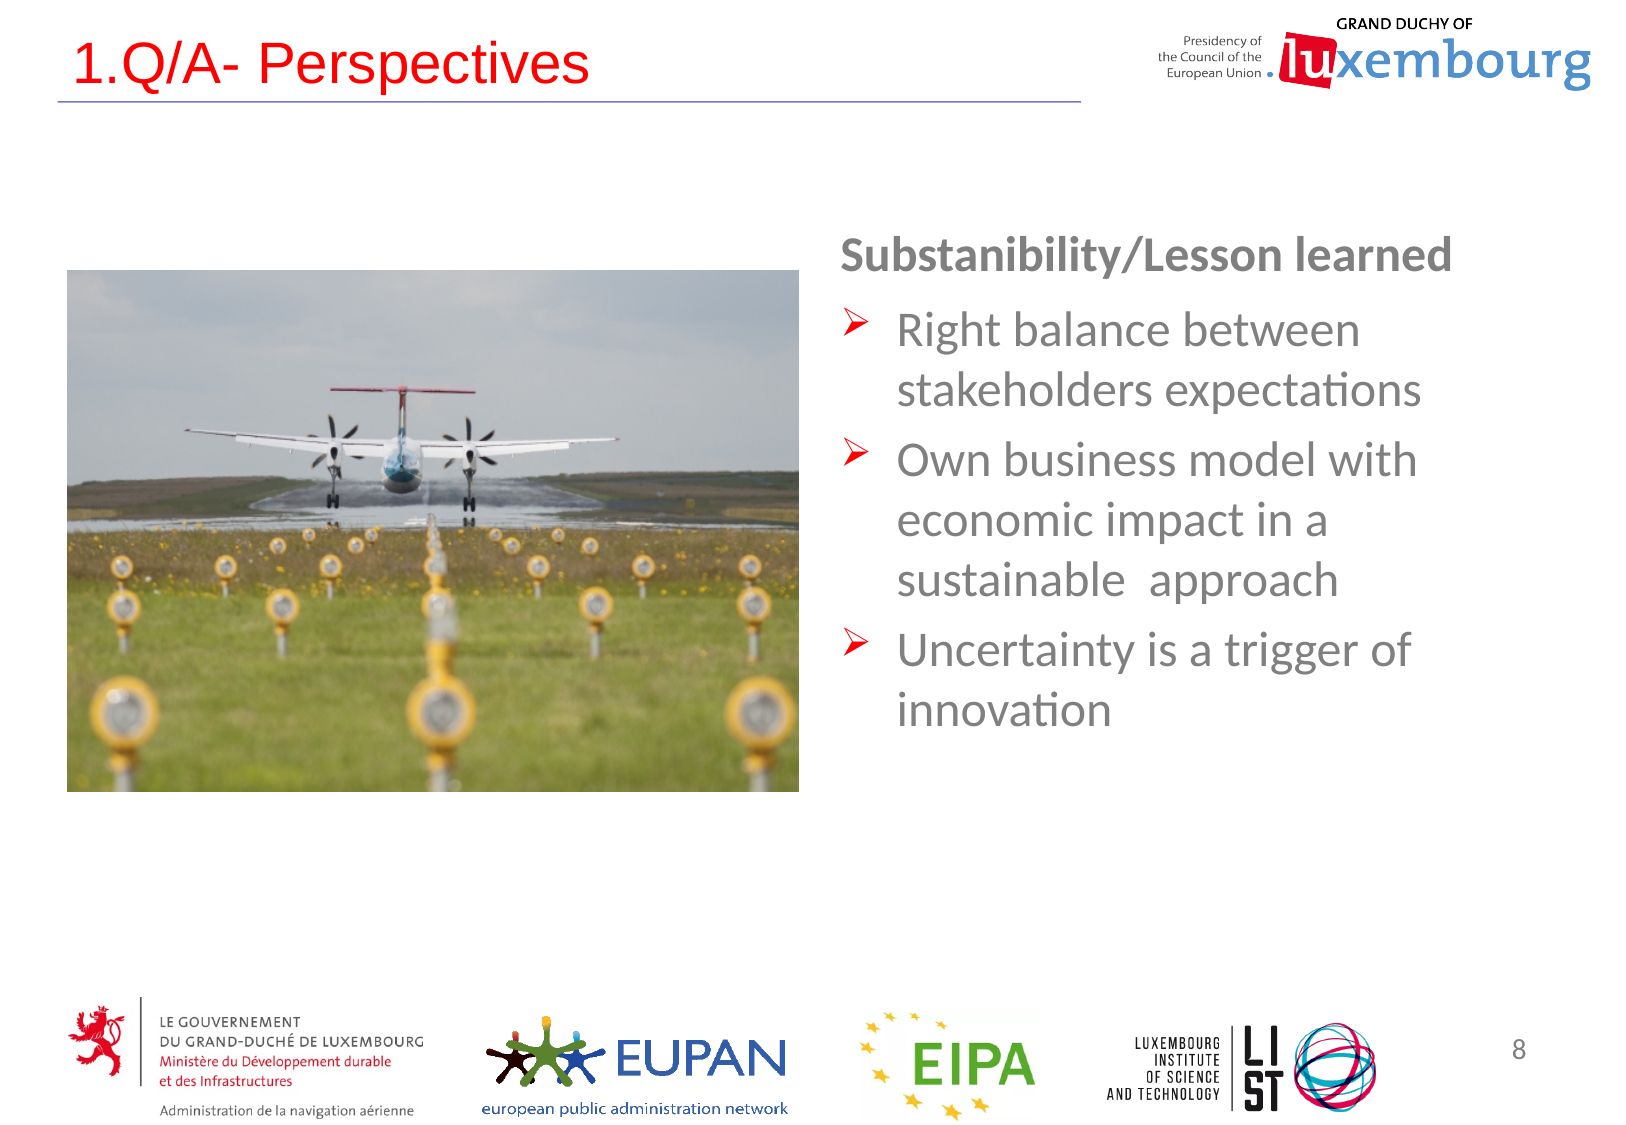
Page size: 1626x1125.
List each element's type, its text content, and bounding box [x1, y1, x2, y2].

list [67, 270, 800, 792]
slide_number 8 [1426, 1023, 1542, 1107]
title 1.Q/A- Perspectives [57, 19, 1146, 102]
list Substanibility/Lesson learned [825, 184, 1544, 289]
list Right balance between stakeholders expectations Own business model with economic impact in a sustainable approach Uncertainty is a trigger of innovation [825, 289, 1544, 938]
picture [482, 1016, 788, 1117]
picture [1158, 18, 1591, 91]
picture [1107, 1023, 1376, 1112]
picture [68, 997, 423, 1120]
picture [859, 1012, 1035, 1121]
